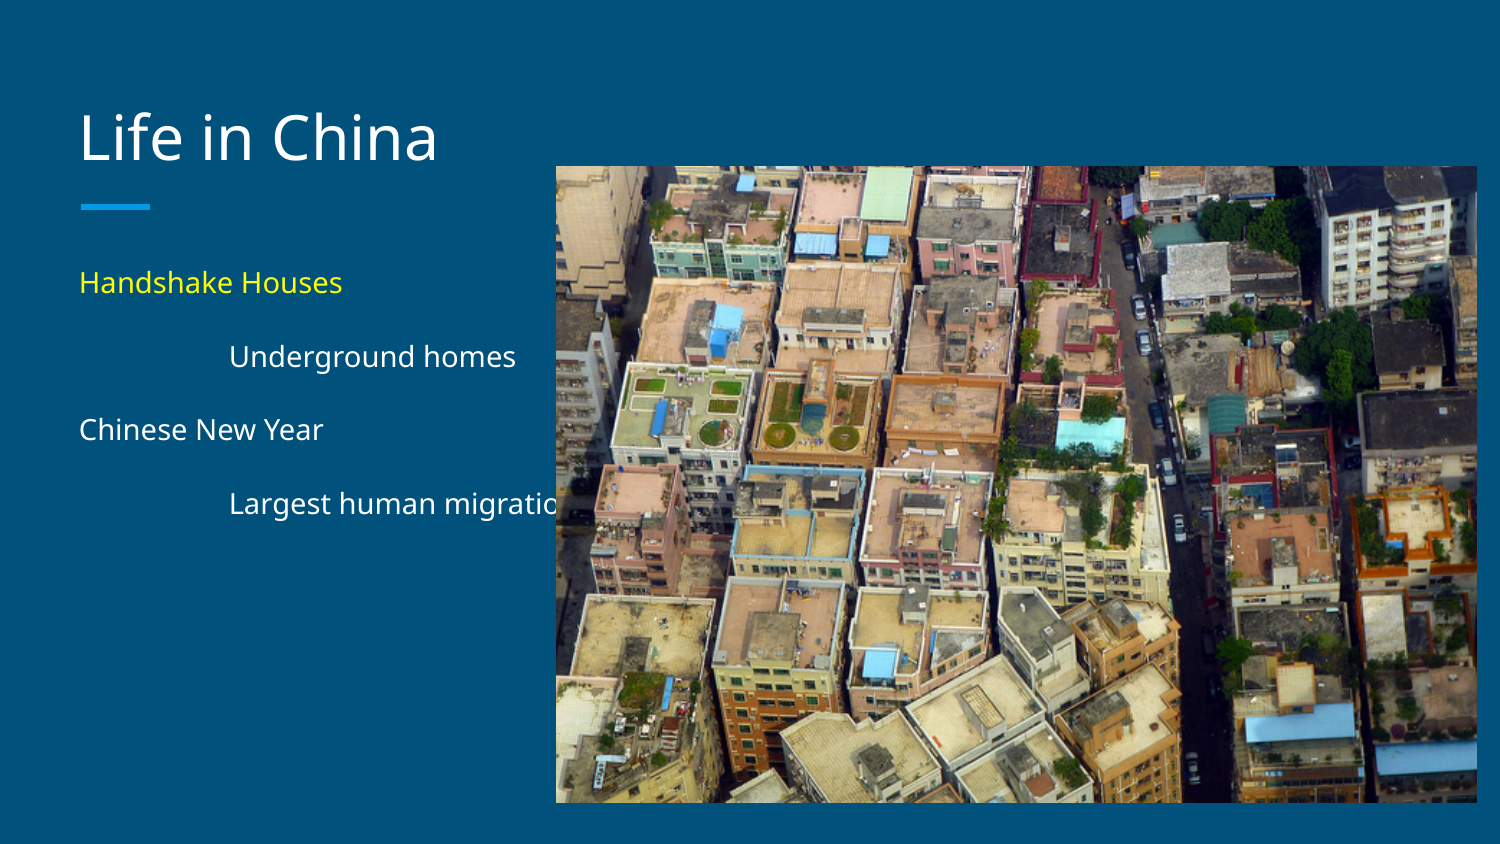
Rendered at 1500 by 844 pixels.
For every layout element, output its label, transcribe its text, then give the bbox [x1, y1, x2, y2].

picture [556, 167, 1476, 802]
list Handshake Houses Underground homes Chinese New Year Largest human migration [63, 244, 551, 750]
title Life in China [63, 75, 1437, 188]
